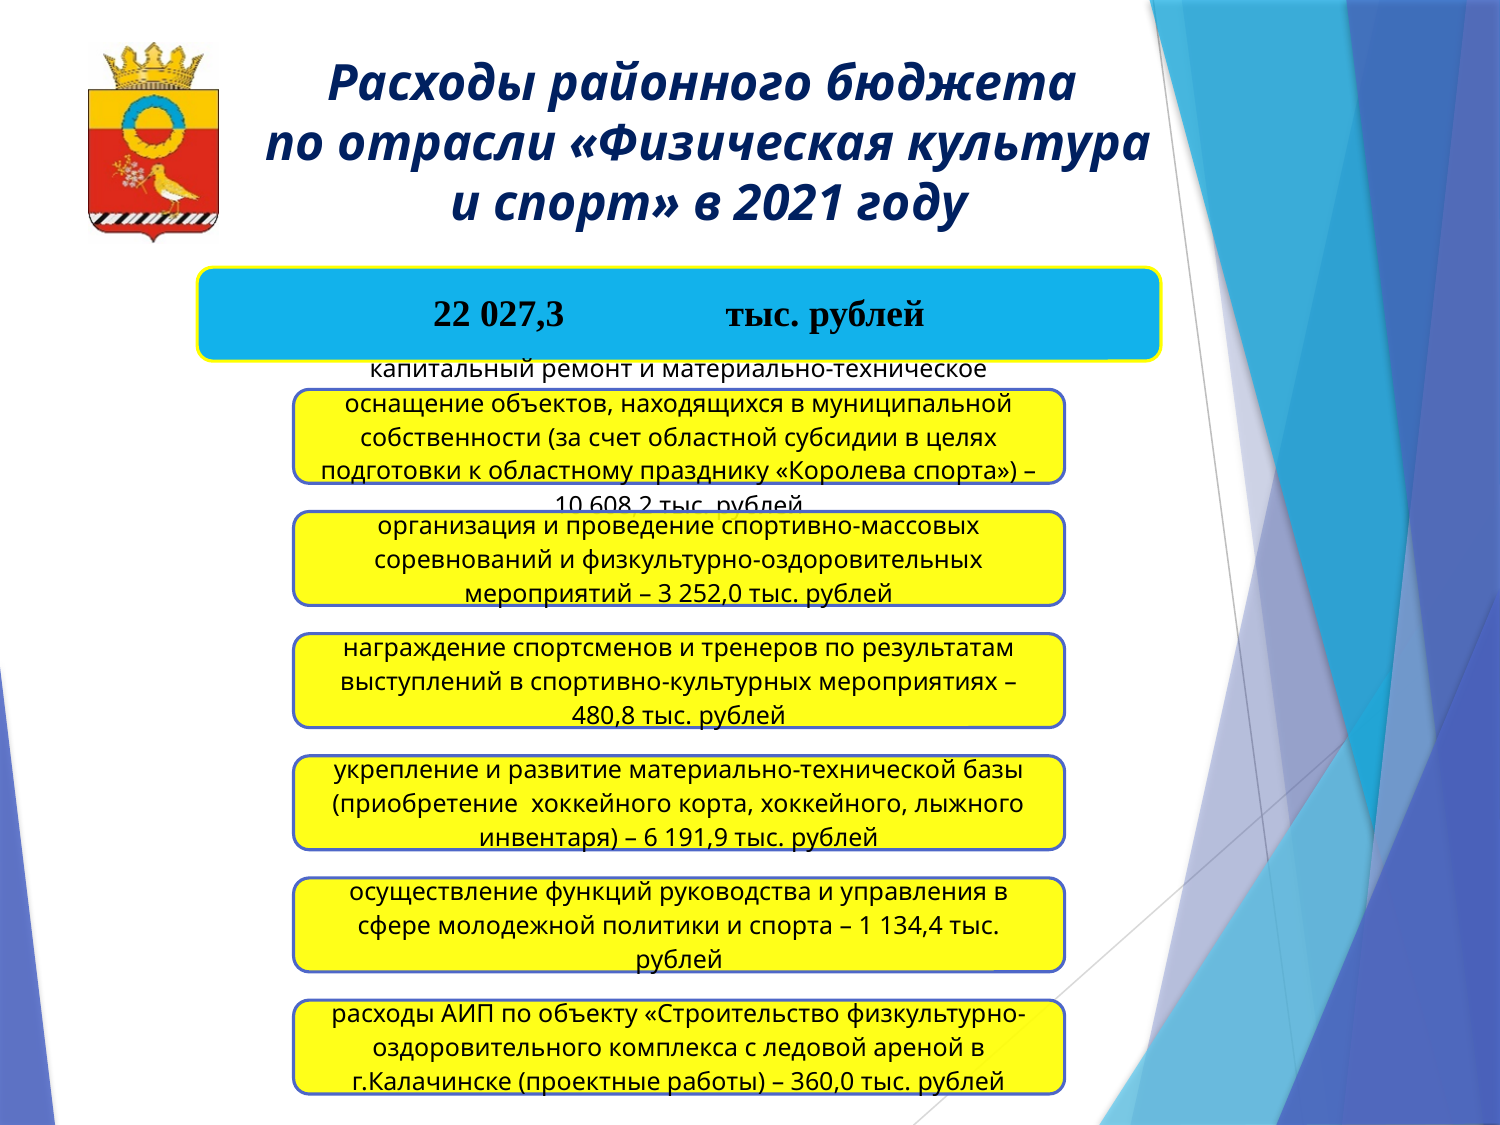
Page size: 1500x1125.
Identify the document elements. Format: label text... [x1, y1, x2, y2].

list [76, 266, 1282, 1095]
picture [87, 42, 219, 244]
title Расходы районного бюджета по отрасли «Физическая культура и спорт» в 2021 году [230, 42, 1188, 265]
